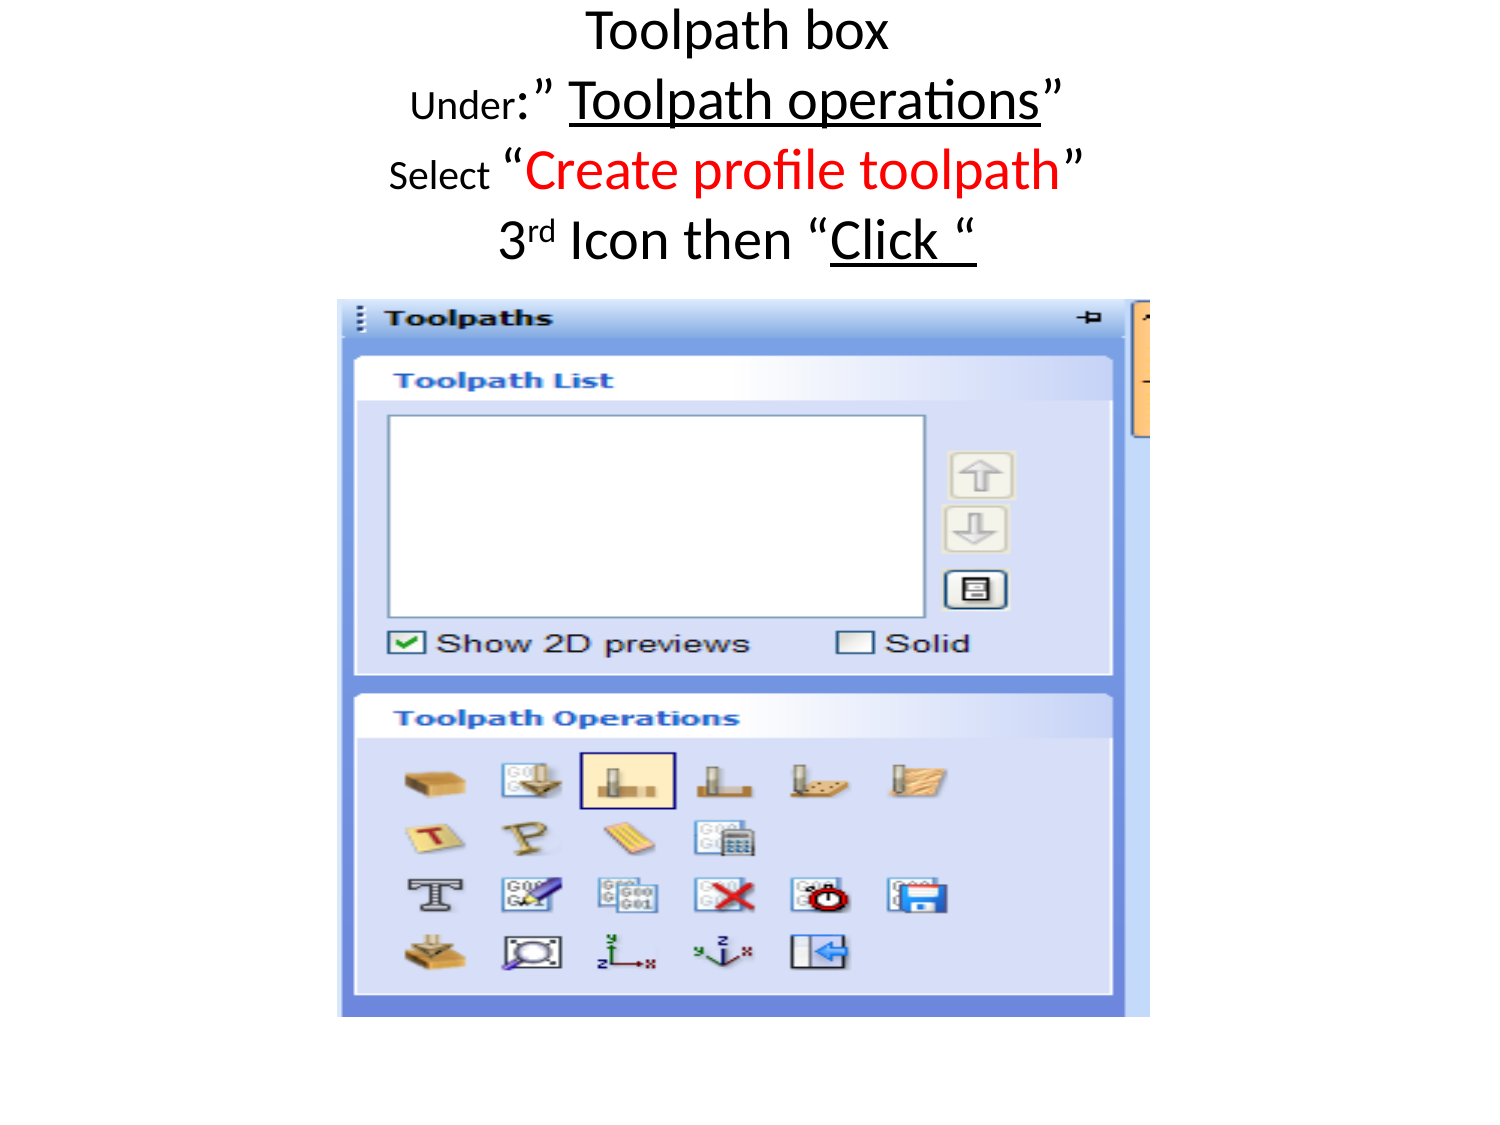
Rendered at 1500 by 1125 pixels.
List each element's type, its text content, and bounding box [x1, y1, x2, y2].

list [337, 299, 1151, 1017]
title Toolpath box Under:” Toolpath operations” Select “Create profile toolpath” 3rd Icon then “Click “ [62, 0, 1413, 313]
